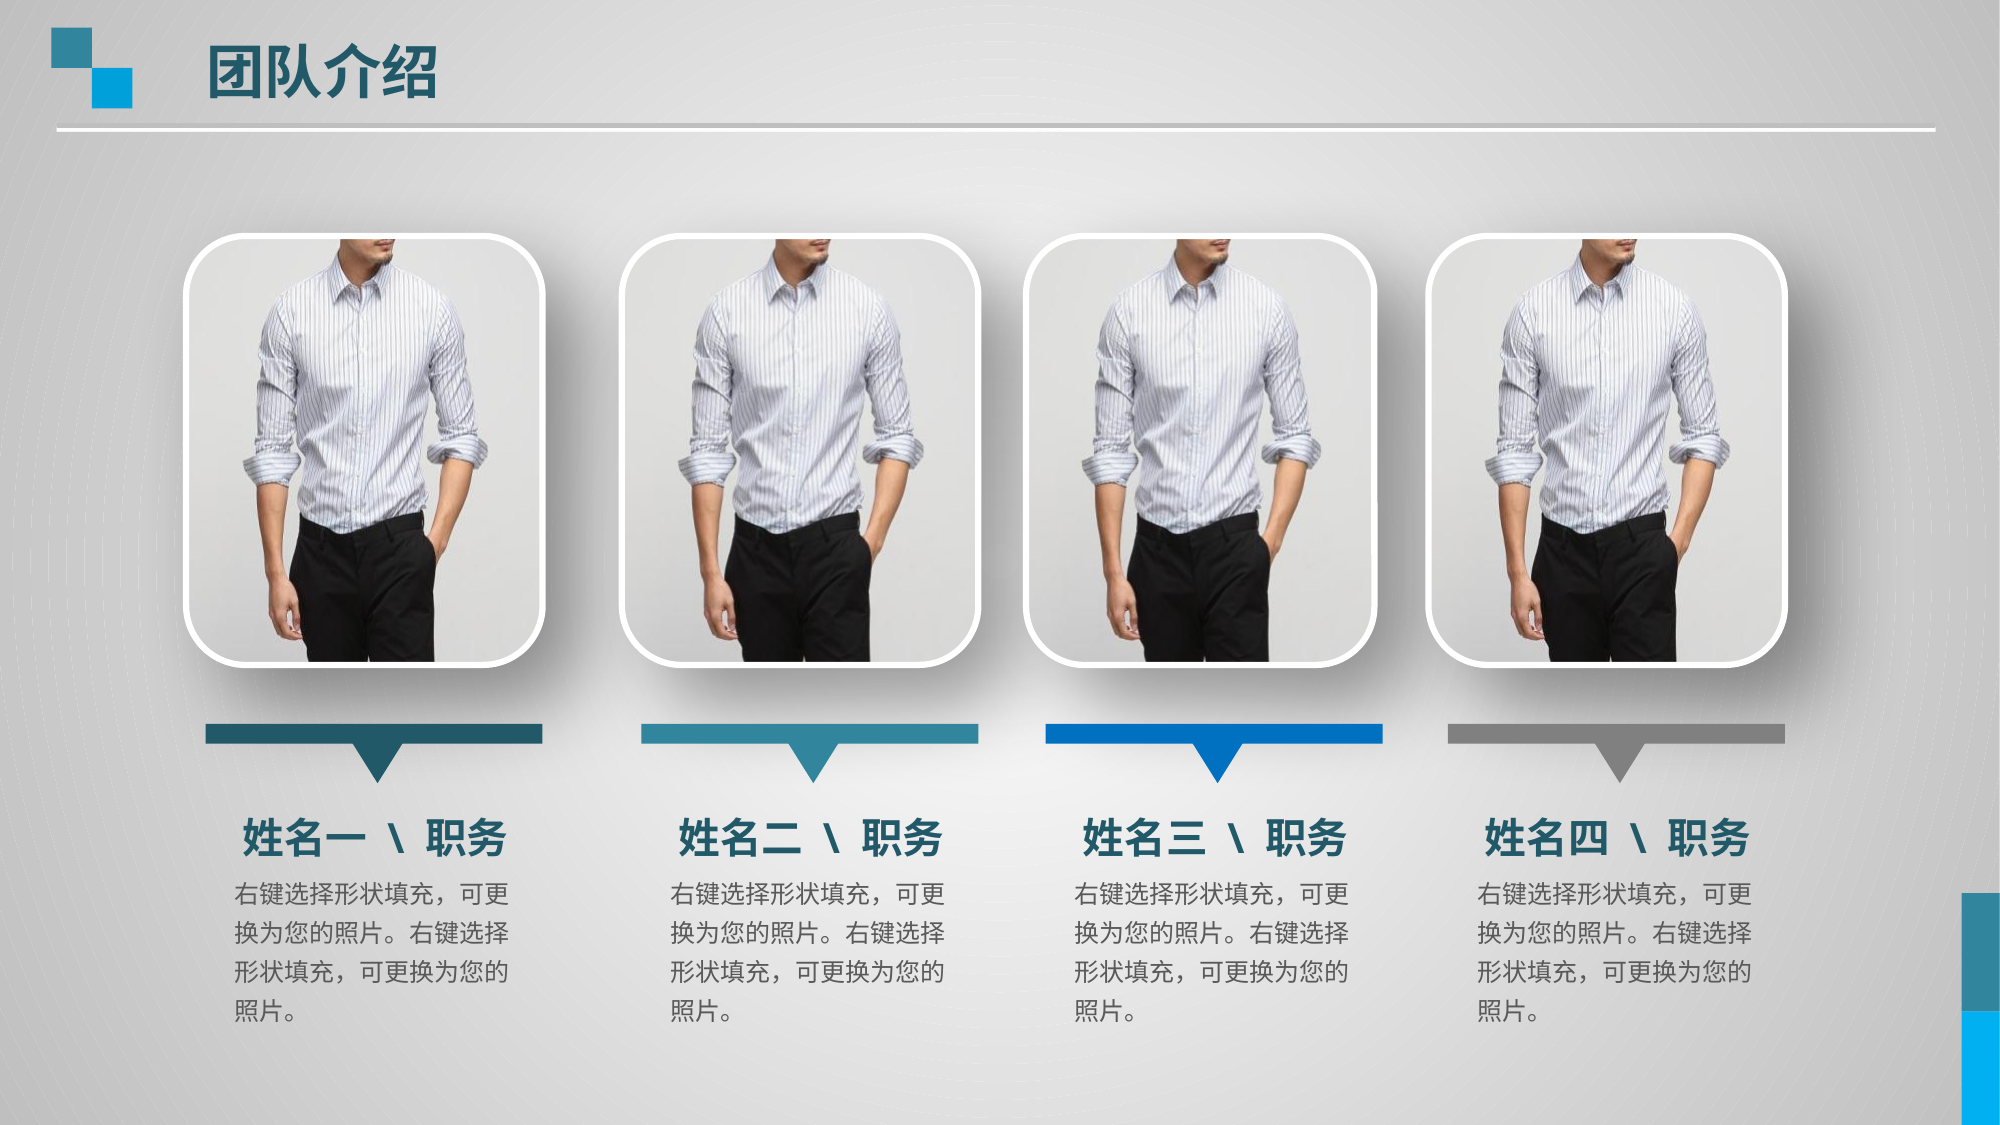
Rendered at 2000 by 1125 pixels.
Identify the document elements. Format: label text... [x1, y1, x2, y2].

text_box [183, 233, 545, 668]
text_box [1447, 723, 1786, 784]
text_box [205, 723, 543, 784]
text_box [619, 233, 981, 668]
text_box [641, 723, 979, 784]
text_box 团队介绍 [191, 27, 629, 113]
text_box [1415, 794, 1821, 1032]
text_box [1045, 723, 1383, 784]
text_box [1426, 233, 1788, 668]
text_box [1023, 233, 1377, 668]
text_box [172, 794, 579, 1071]
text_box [1012, 794, 1414, 1032]
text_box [608, 794, 1011, 1032]
